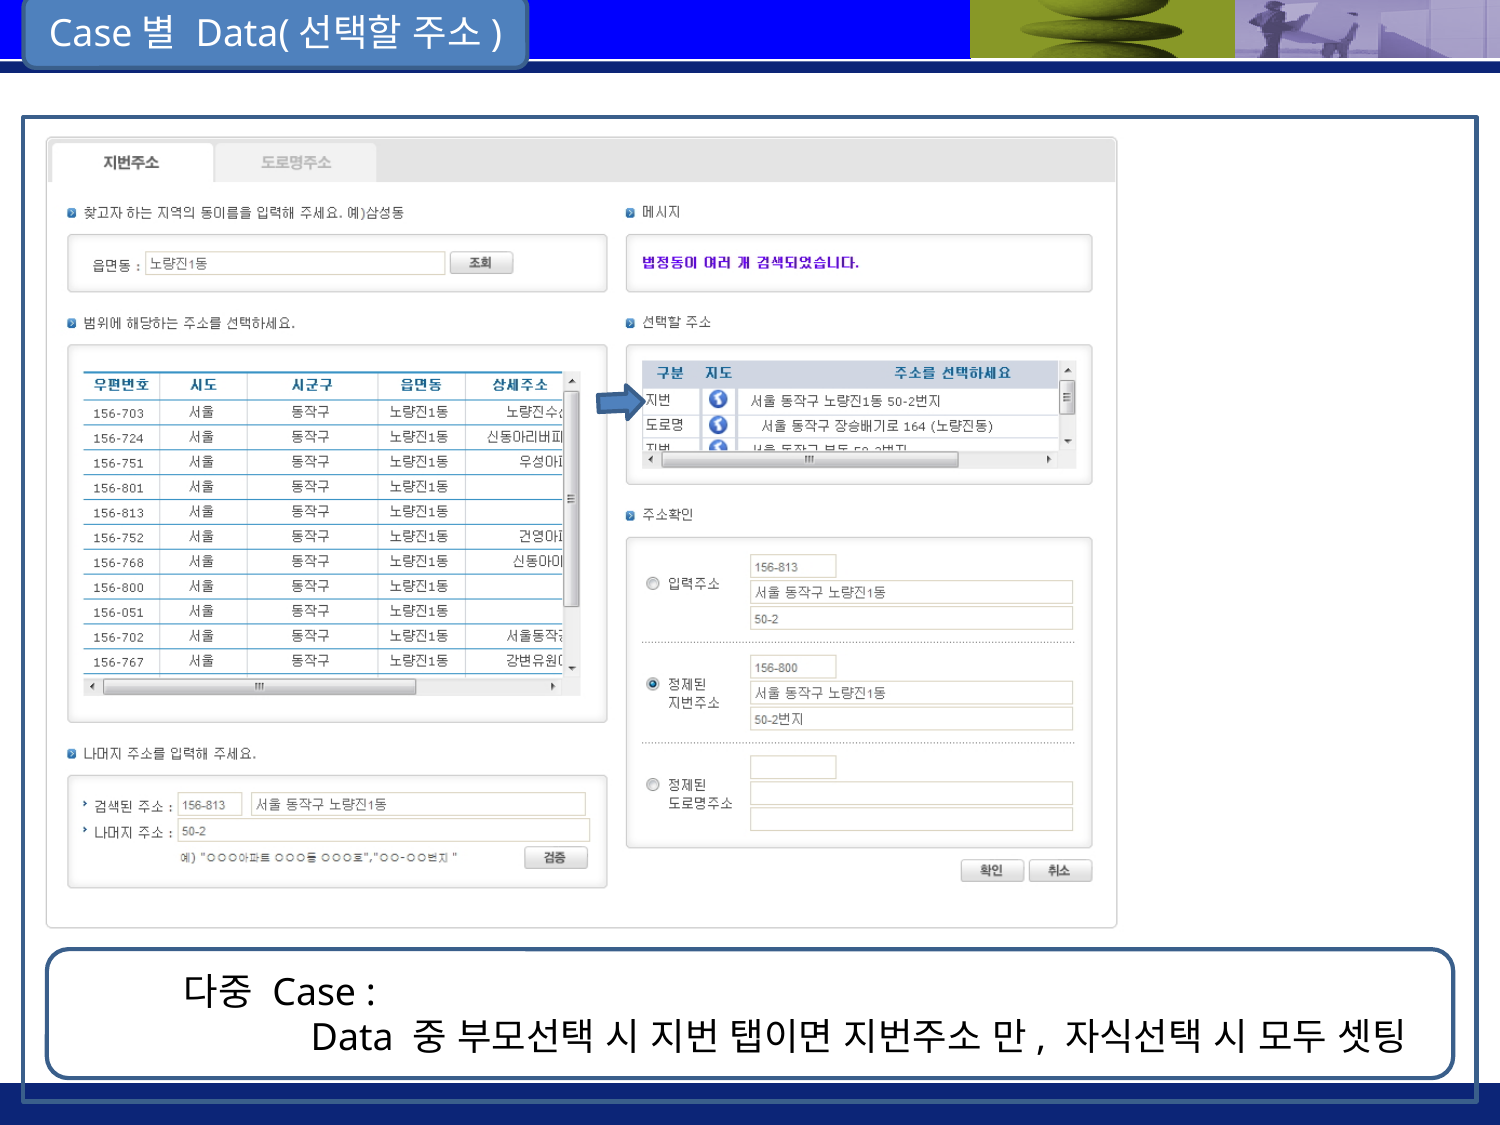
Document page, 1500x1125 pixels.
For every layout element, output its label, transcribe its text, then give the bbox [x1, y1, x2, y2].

text_box [44, 947, 1456, 1081]
text_box Case별 Data(선택할 주소) [21, 0, 530, 70]
text_box [21, 115, 1479, 1104]
picture [34, 128, 1126, 936]
text_box 다중 Case : Data 중 부모선택 시 지번 탭이면 지번주소 만, 자식선택 시 모두 셋팅 [169, 960, 1422, 1066]
picture [970, 0, 1500, 58]
